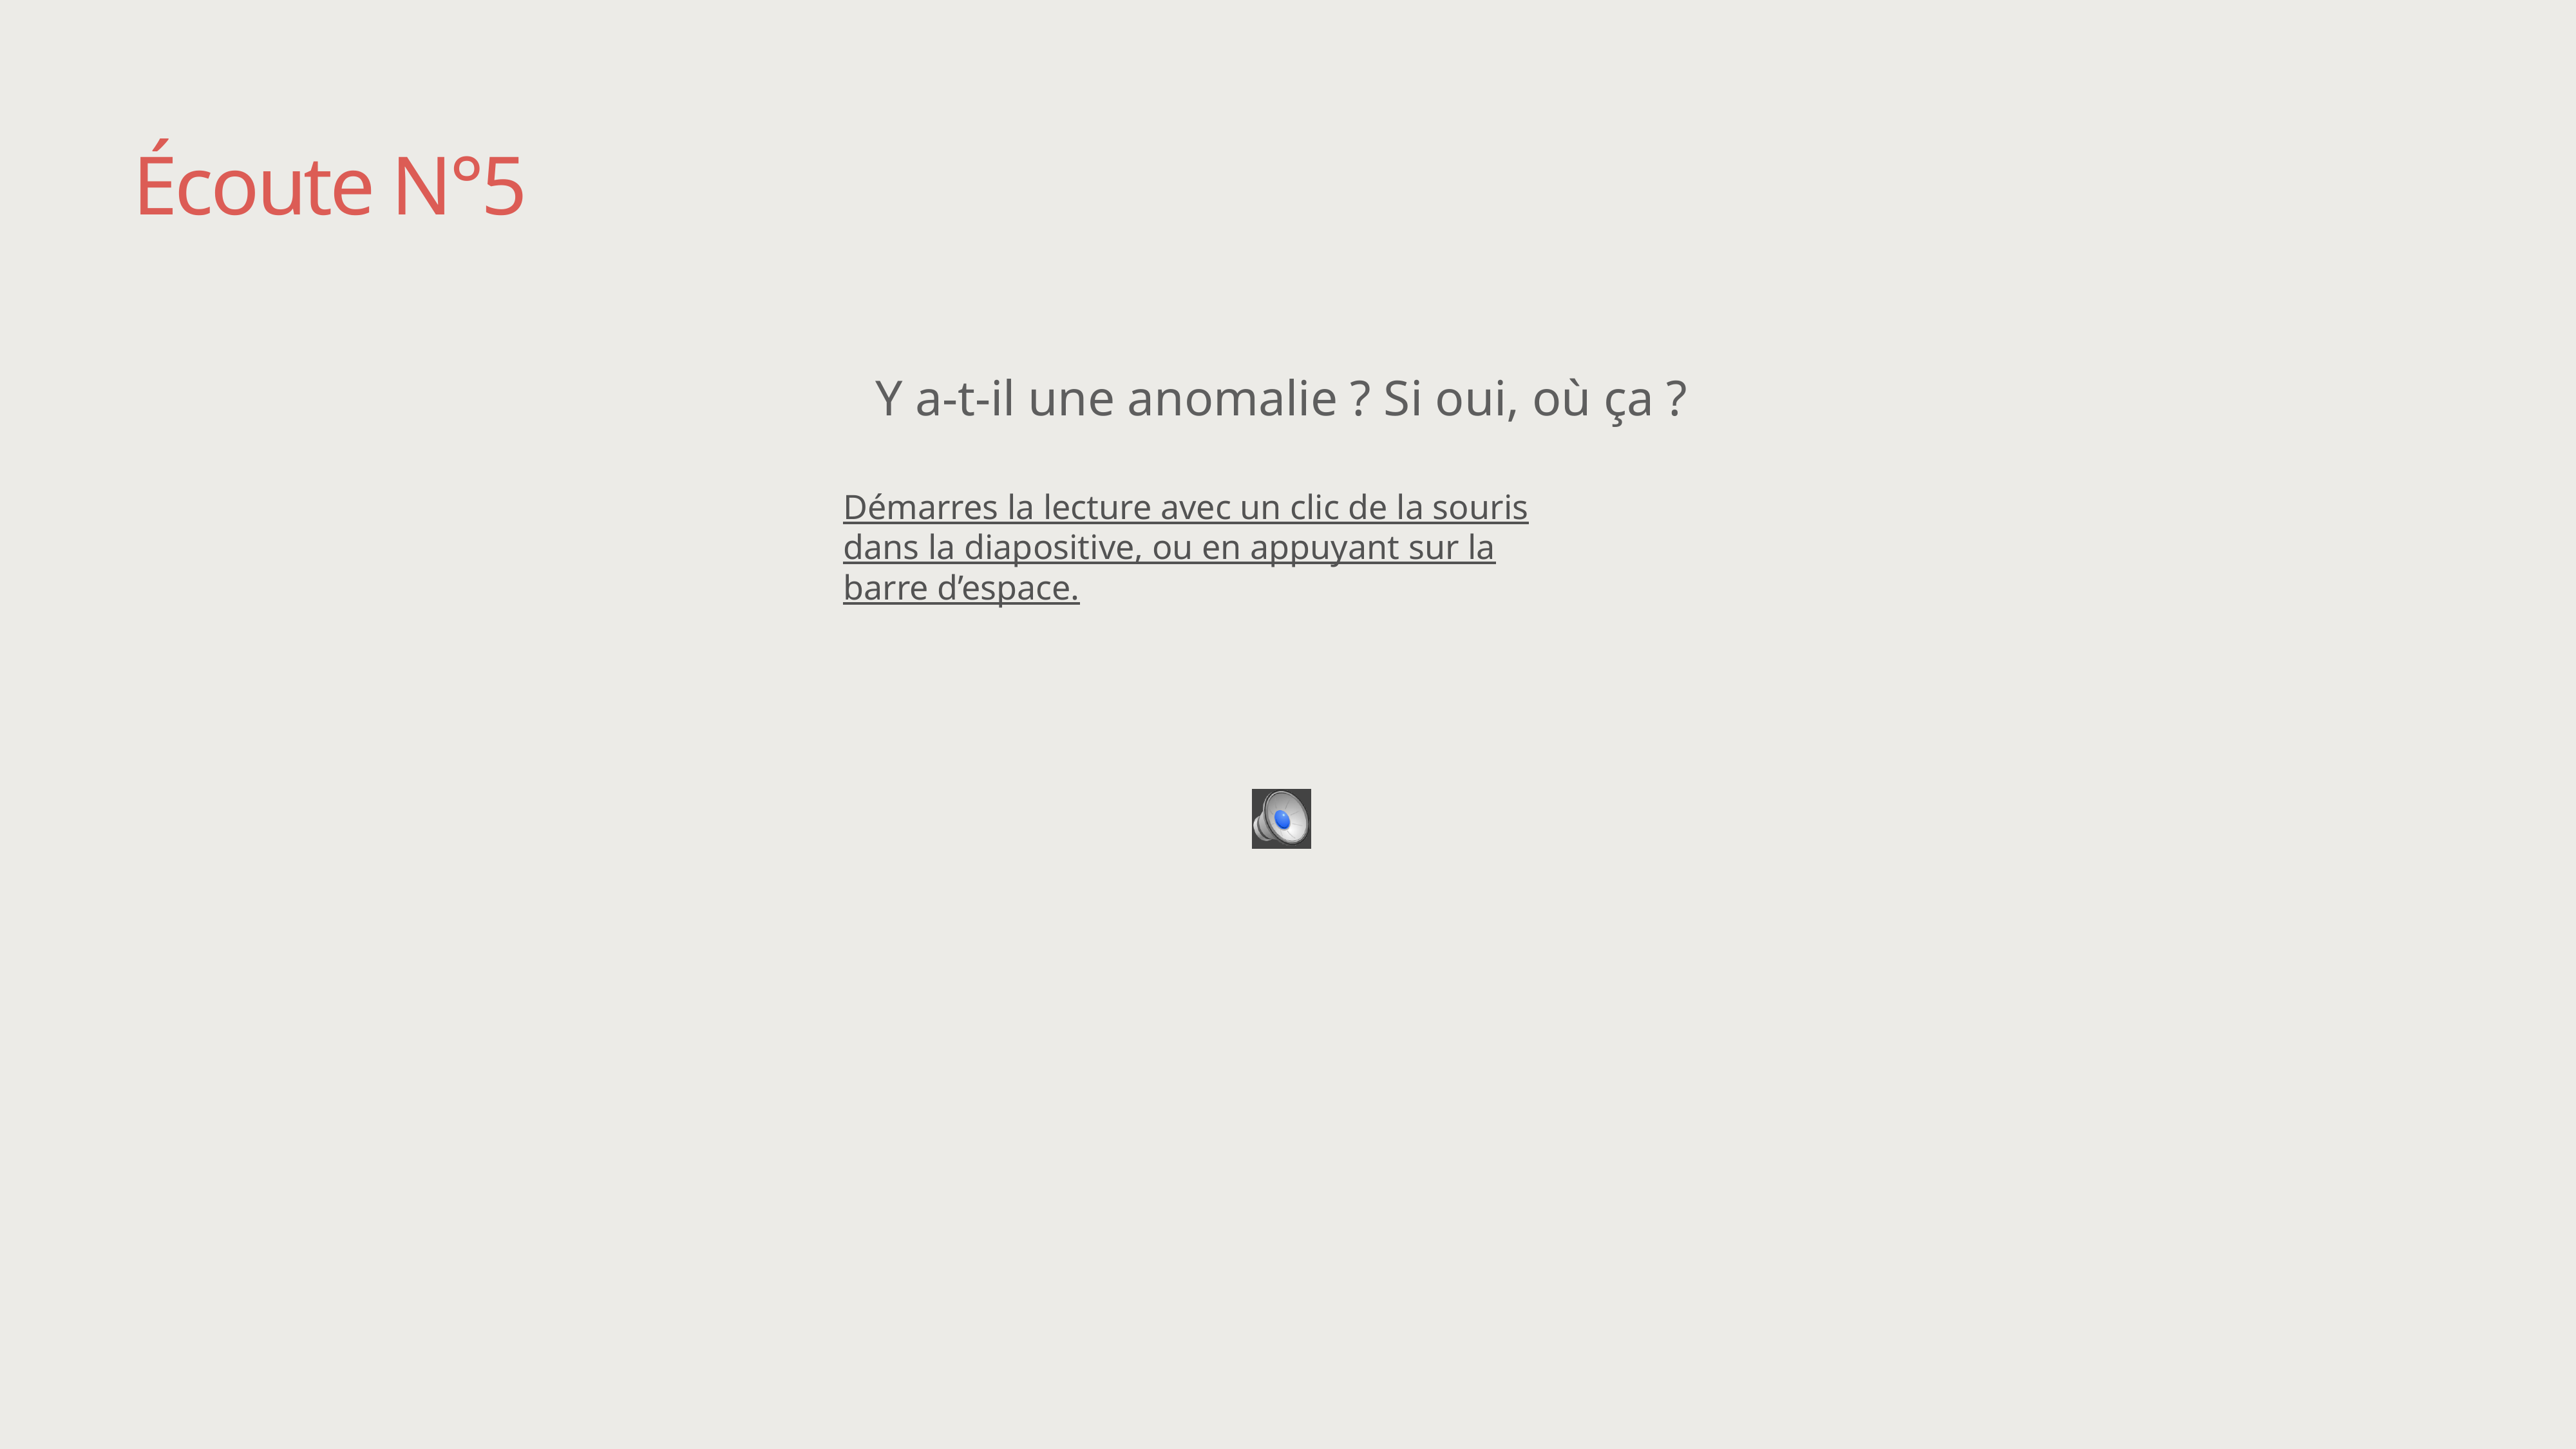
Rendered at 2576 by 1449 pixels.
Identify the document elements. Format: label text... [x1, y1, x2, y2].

text_box Y a-t-il une anomalie ? Si oui, où ça ? [740, 362, 1836, 431]
picture [1251, 788, 1312, 849]
title Écoute N°5 [127, 111, 2449, 236]
text_box Démarres la lecture avec un clic de la souris dans la diapositive, ou en appuyant sur la barre d’espace. [837, 480, 1573, 612]
